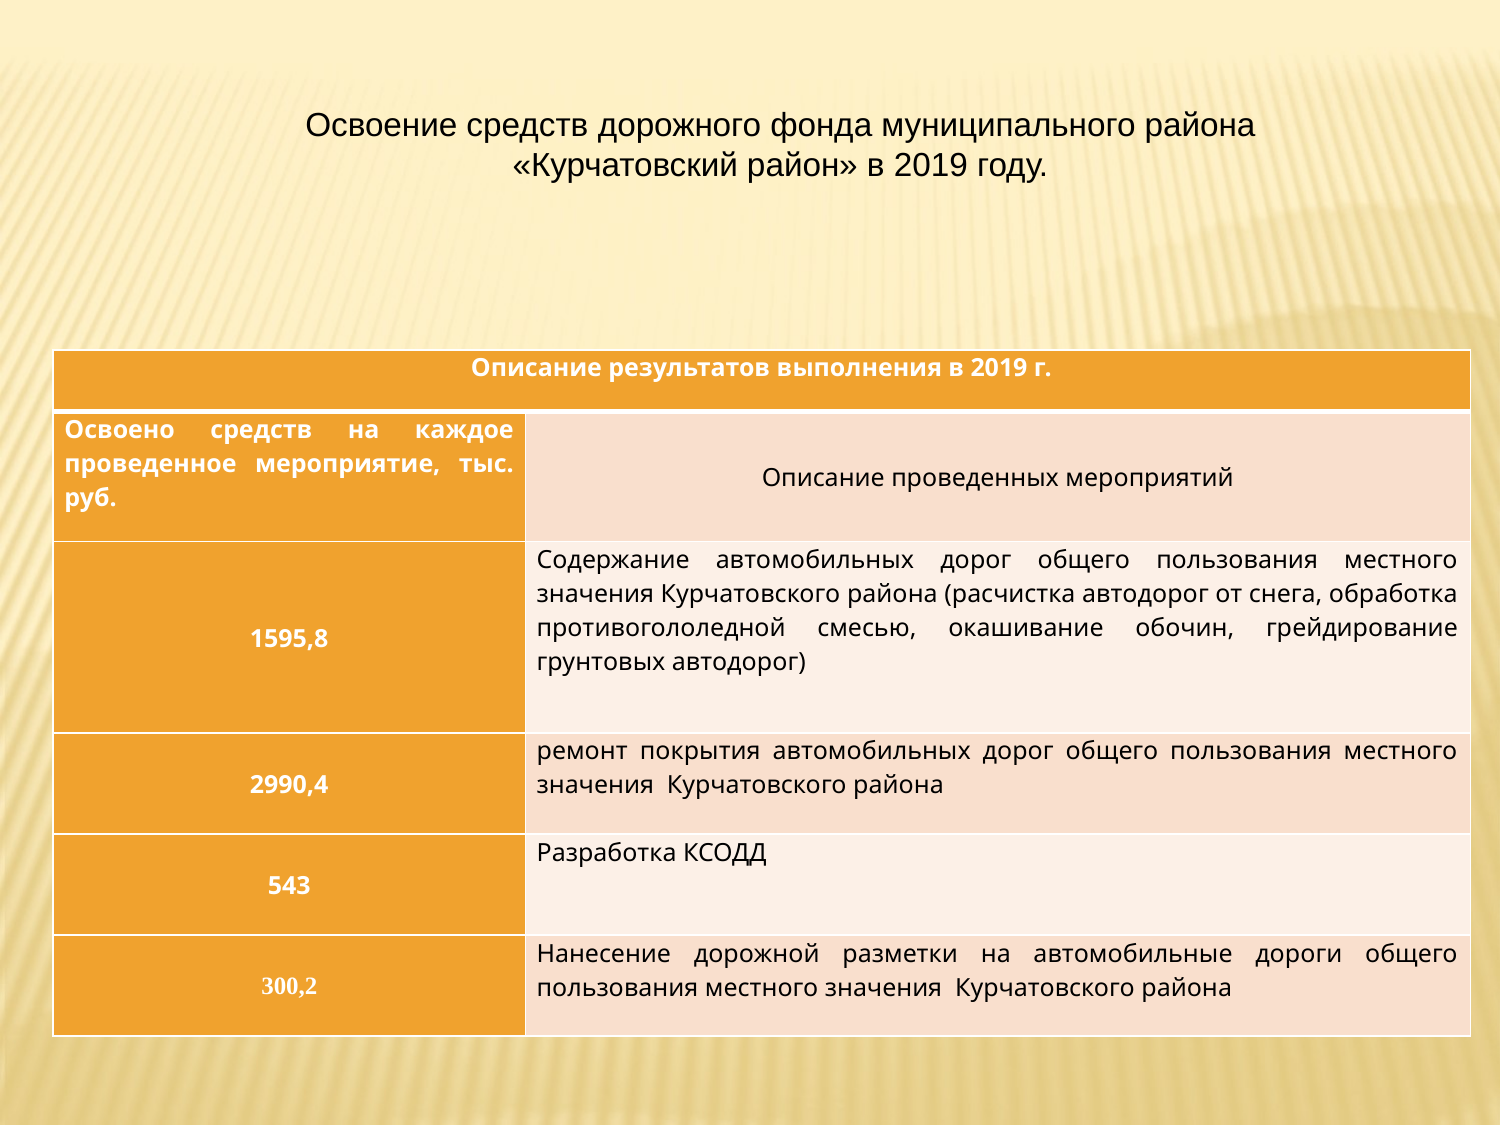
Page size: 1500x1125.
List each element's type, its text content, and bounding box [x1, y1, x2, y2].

table_cell 1595,8 [54, 542, 525, 732]
table_cell Содержание автомобильных дорог общего пользования местного значения Курчатовского района (расчистка автодорог от снега, обработка противогололедной смесью, окашивание обочин, грейдирование грунтовых автодорог) [526, 542, 1470, 732]
picture [0, 0, 1500, 1125]
text_box Освоение средств дорожного фонда муниципального района «Курчатовский район» в 2019 году. [100, 16, 1388, 231]
table_cell Освоено средств на каждое проведенное мероприятие, тыс. руб. [54, 414, 525, 541]
table_header Описание результатов выполнения в 2019 г. [54, 351, 1470, 409]
table_cell Описание проведенных мероприятий [526, 414, 1470, 541]
table_cell 2990,4 [54, 734, 525, 833]
table_cell Нанесение дорожной разметки на автомобильные дороги общего пользования местного значения Курчатовского района [526, 936, 1470, 1035]
table_cell 300,2 [54, 936, 525, 1035]
table_cell 543 [54, 835, 525, 934]
table_cell ремонт покрытия автомобильных дорог общего пользования местного значения Курчатовского района [526, 734, 1470, 833]
table_cell Разработка КСОДД [526, 835, 1470, 934]
